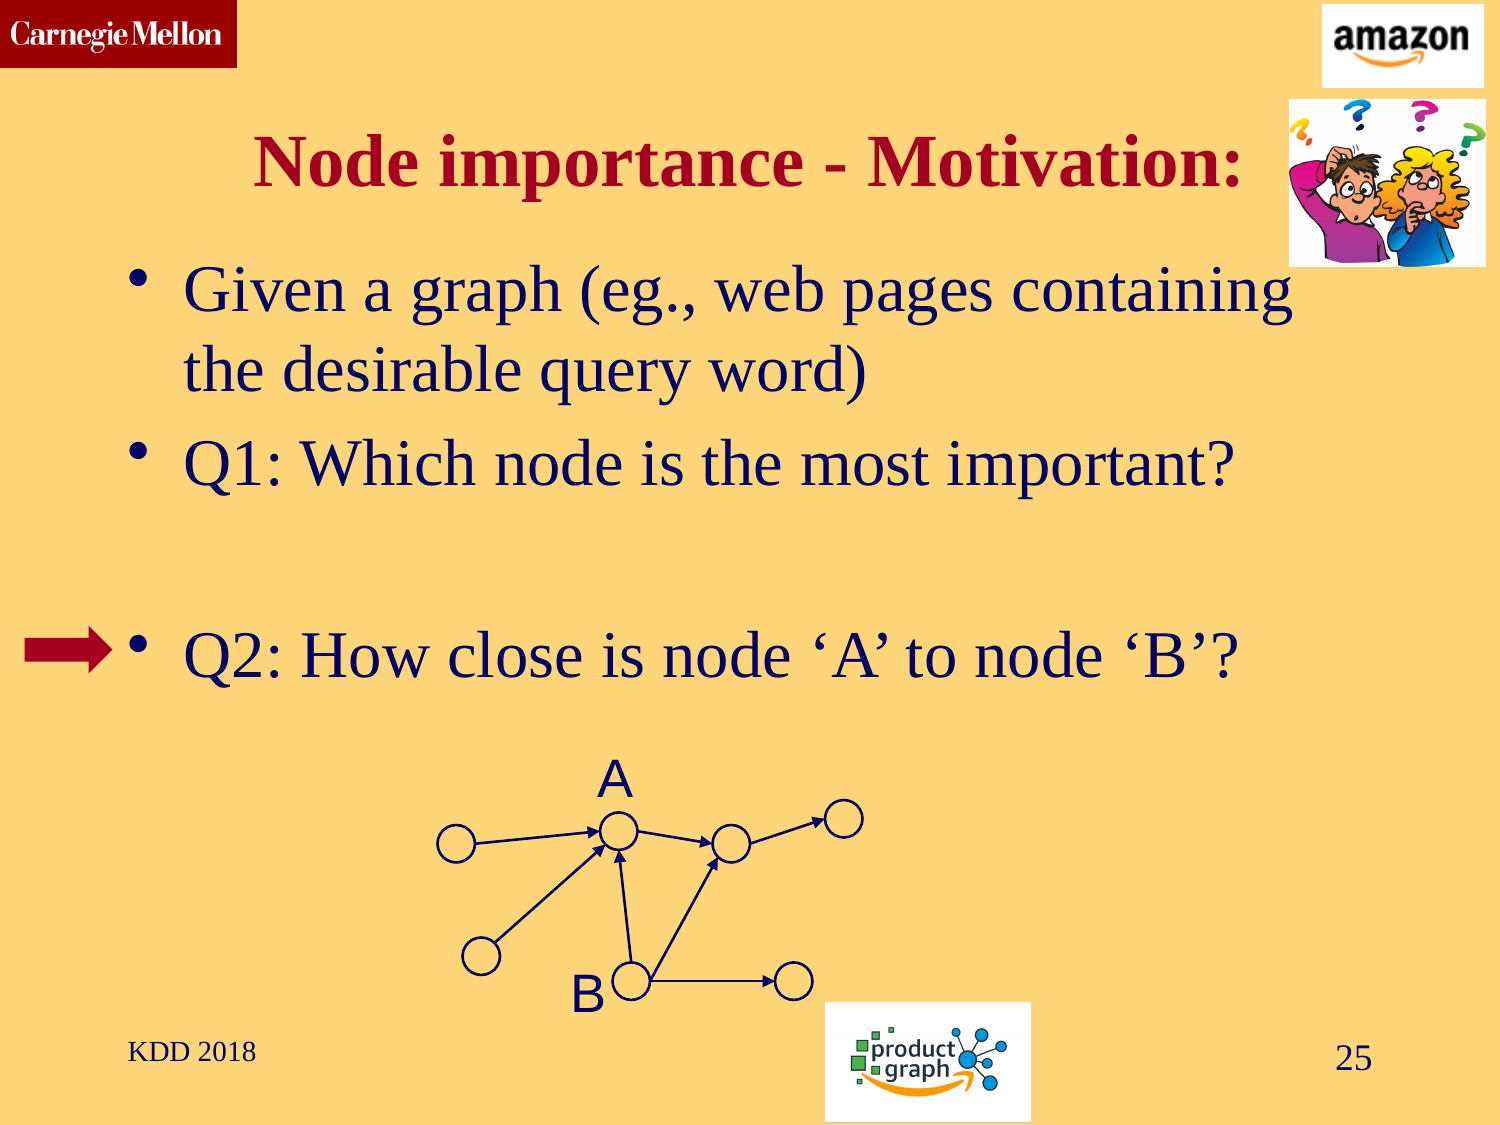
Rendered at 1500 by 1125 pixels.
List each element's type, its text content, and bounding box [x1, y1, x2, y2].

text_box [651, 858, 719, 980]
text_box [713, 825, 749, 863]
text_box M idols [650, 982, 762, 990]
text_box [600, 816, 638, 850]
text_box [462, 937, 501, 976]
picture [1289, 99, 1486, 267]
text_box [638, 830, 712, 844]
picture [1322, 4, 1484, 88]
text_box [476, 830, 599, 844]
text_box [622, 962, 649, 1000]
slide_number 25 [1074, 1024, 1388, 1101]
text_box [618, 849, 632, 963]
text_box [750, 818, 824, 844]
text_box [24, 625, 113, 674]
text_box [437, 825, 474, 863]
text_box B [555, 950, 622, 1031]
text_box [775, 962, 813, 1000]
text_box [825, 800, 863, 838]
picture [0, 0, 237, 68]
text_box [494, 845, 606, 942]
title Node importance - Motivation: [112, 99, 1288, 213]
slide_number KDD 2018 [112, 1024, 426, 1101]
list Given a graph (eg., web pages containing the desirable query word) Q1: Which node is the most important? Q2: How close is node ‘A’ to node ‘B’? [112, 237, 1388, 1001]
text_box A [582, 735, 649, 816]
